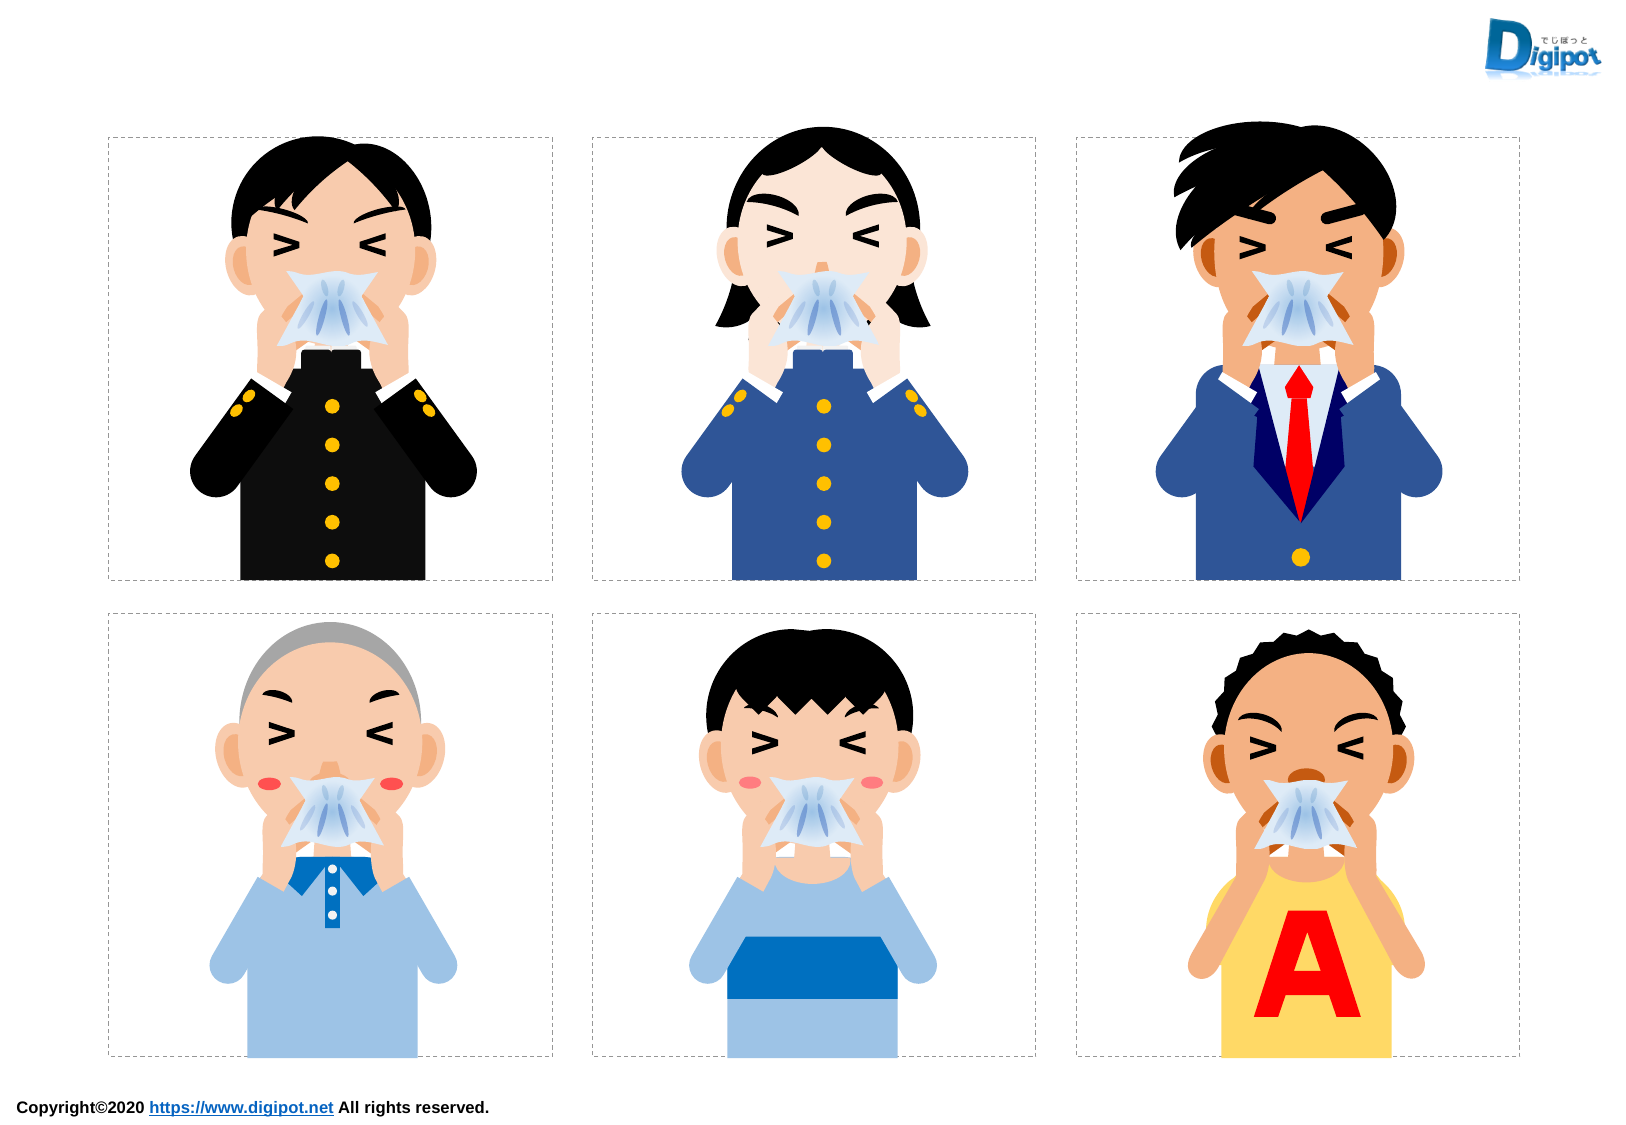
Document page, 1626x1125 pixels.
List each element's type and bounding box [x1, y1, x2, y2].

text_box [214, 621, 452, 1059]
picture [1485, 18, 1602, 82]
text_box [693, 126, 955, 581]
text_box [202, 136, 464, 581]
text_box [1187, 629, 1425, 1059]
text_box [694, 629, 932, 1059]
text_box [1155, 97, 1430, 581]
